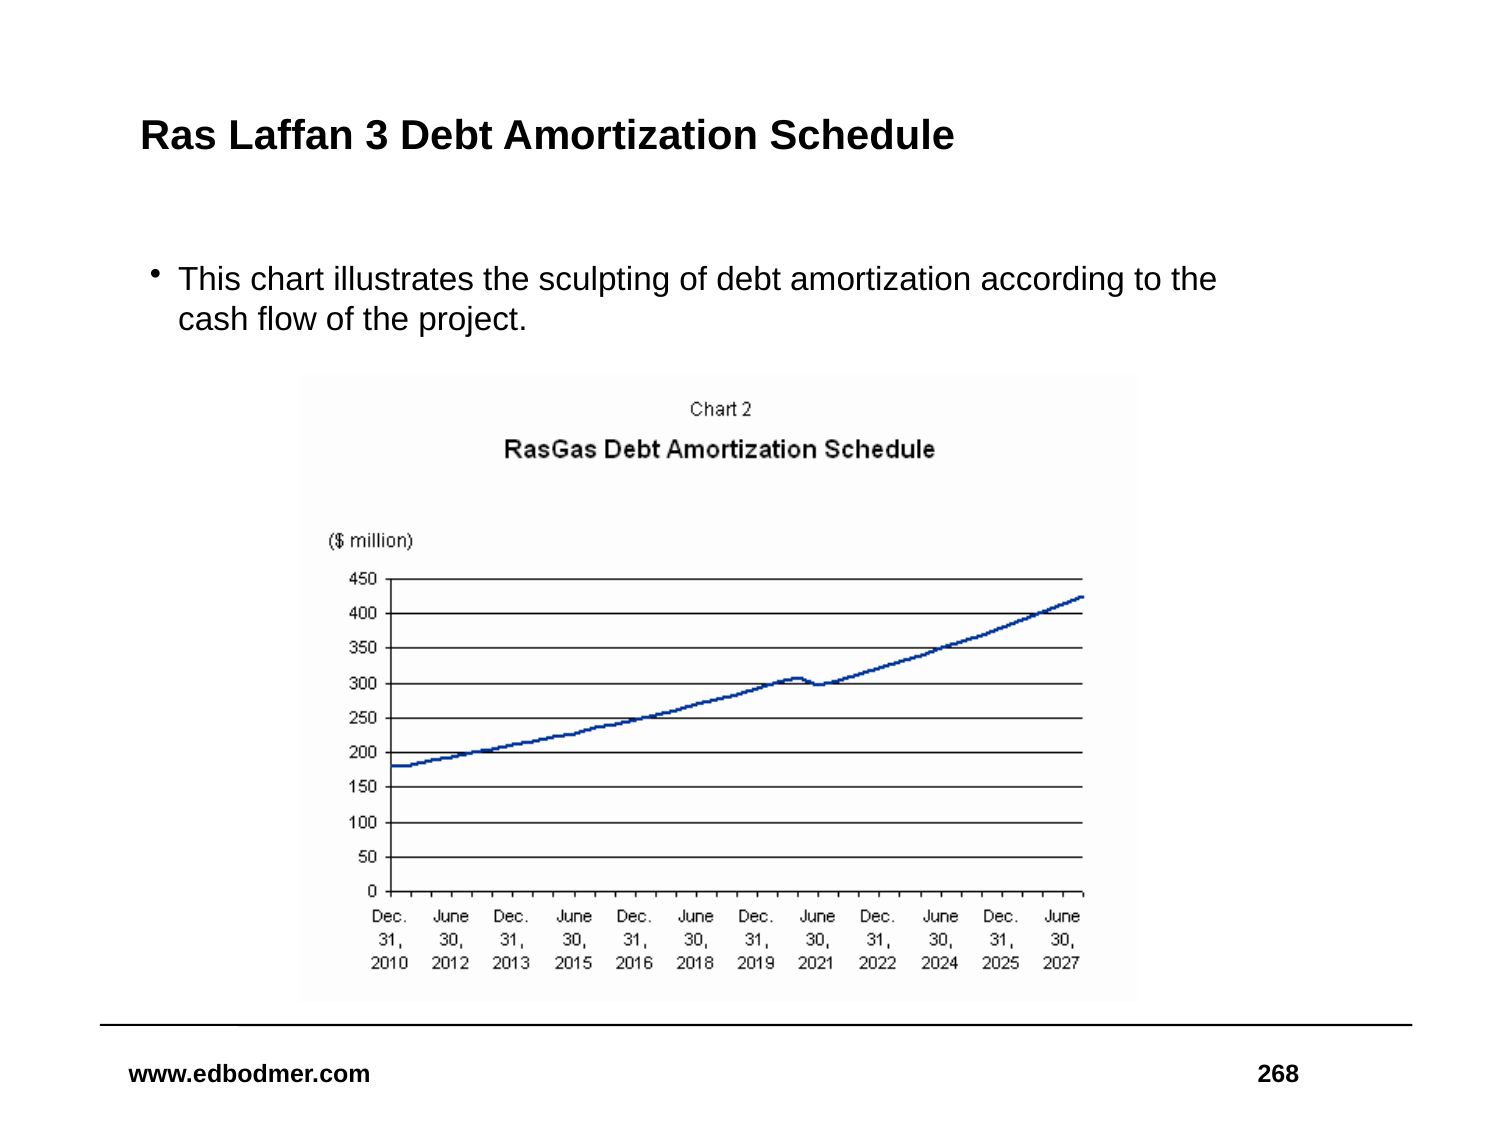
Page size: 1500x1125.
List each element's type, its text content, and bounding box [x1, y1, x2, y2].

list This chart illustrates the sculpting of debt amortization according to the cash flow of the project. [125, 249, 1288, 1025]
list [299, 374, 1138, 1002]
title Ras Laffan 3 Debt Amortization Schedule [125, 99, 1288, 225]
